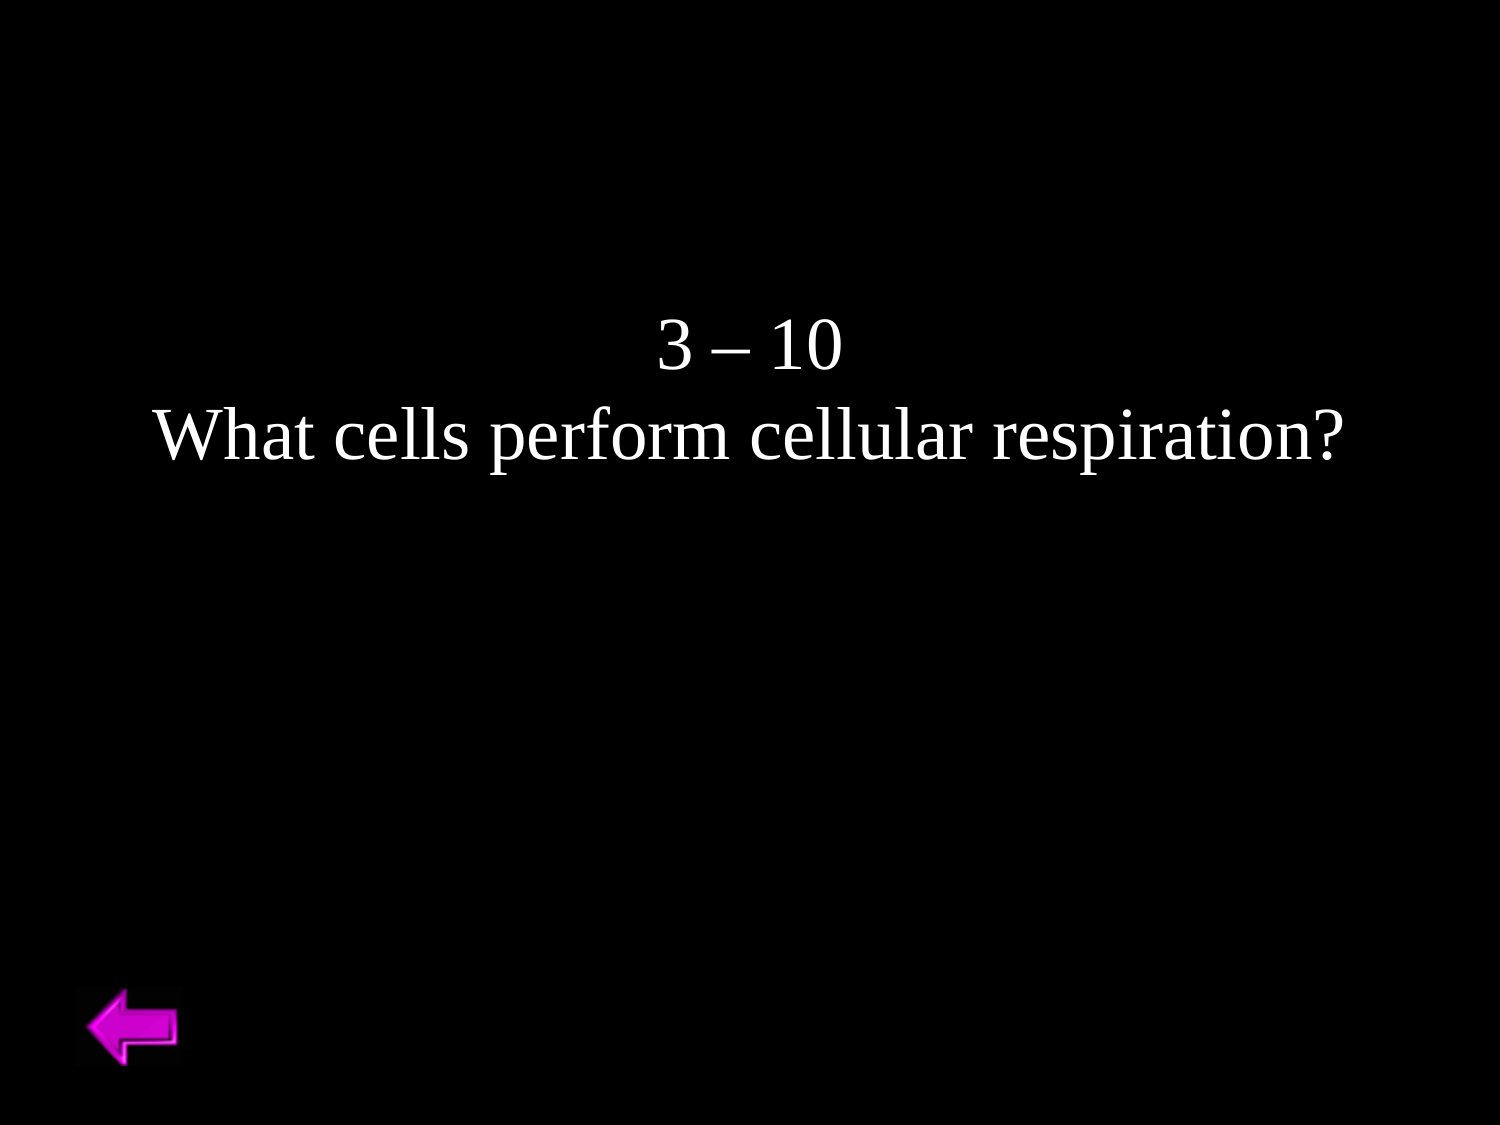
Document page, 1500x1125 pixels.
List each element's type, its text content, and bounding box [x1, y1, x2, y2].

picture [74, 987, 183, 1066]
text_box 3 – 10 What cells perform cellular respiration? [12, 287, 1488, 483]
